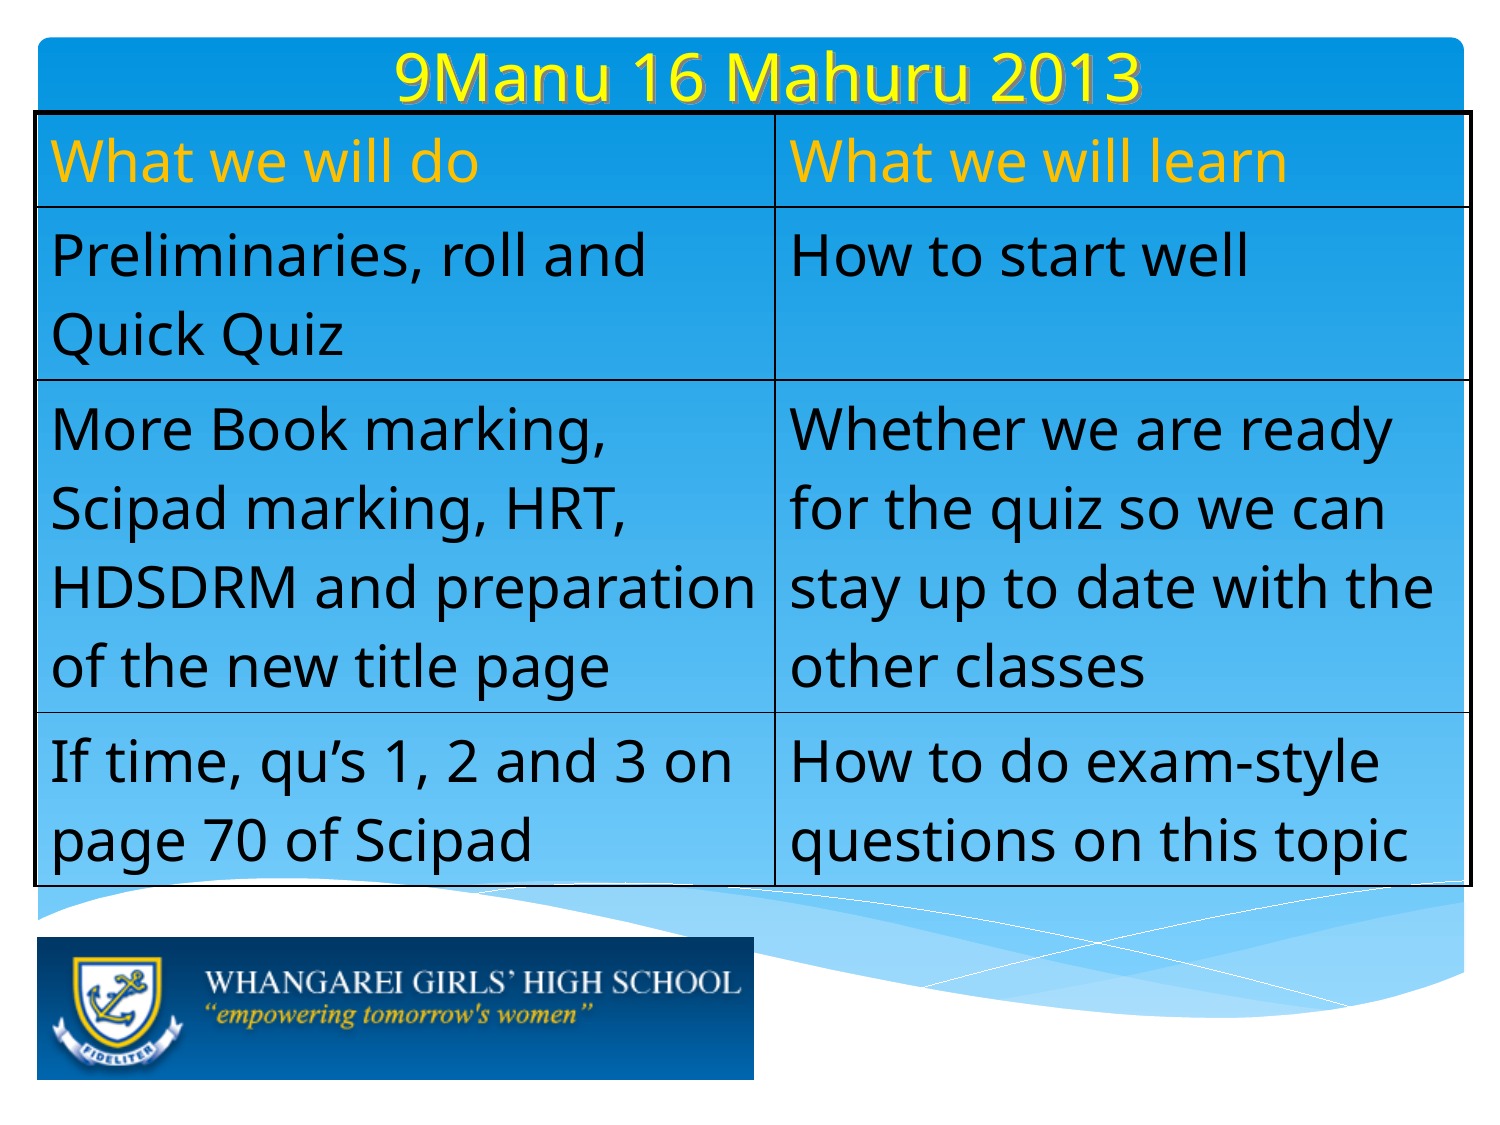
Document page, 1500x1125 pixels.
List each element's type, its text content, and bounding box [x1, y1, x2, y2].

table_cell How to do exam-style questions on this topic [776, 713, 1469, 885]
table_header What we will do [37, 115, 774, 206]
text_box 9Manu 16 Mahuru 2013 [162, 24, 1375, 110]
picture [37, 937, 754, 1080]
table_cell Preliminaries, roll and Quick Quiz [37, 208, 774, 379]
table_cell Whether we are ready for the quiz so we can stay up to date with the other classes [776, 381, 1469, 712]
table_cell If time, qu’s 1, 2 and 3 on page 70 of Scipad [37, 713, 774, 885]
table_header What we will learn [776, 115, 1469, 206]
table_cell How to start well [776, 208, 1469, 379]
table_cell More Book marking, Scipad marking, HRT, HDSDRM and preparation of the new title page [37, 381, 774, 712]
